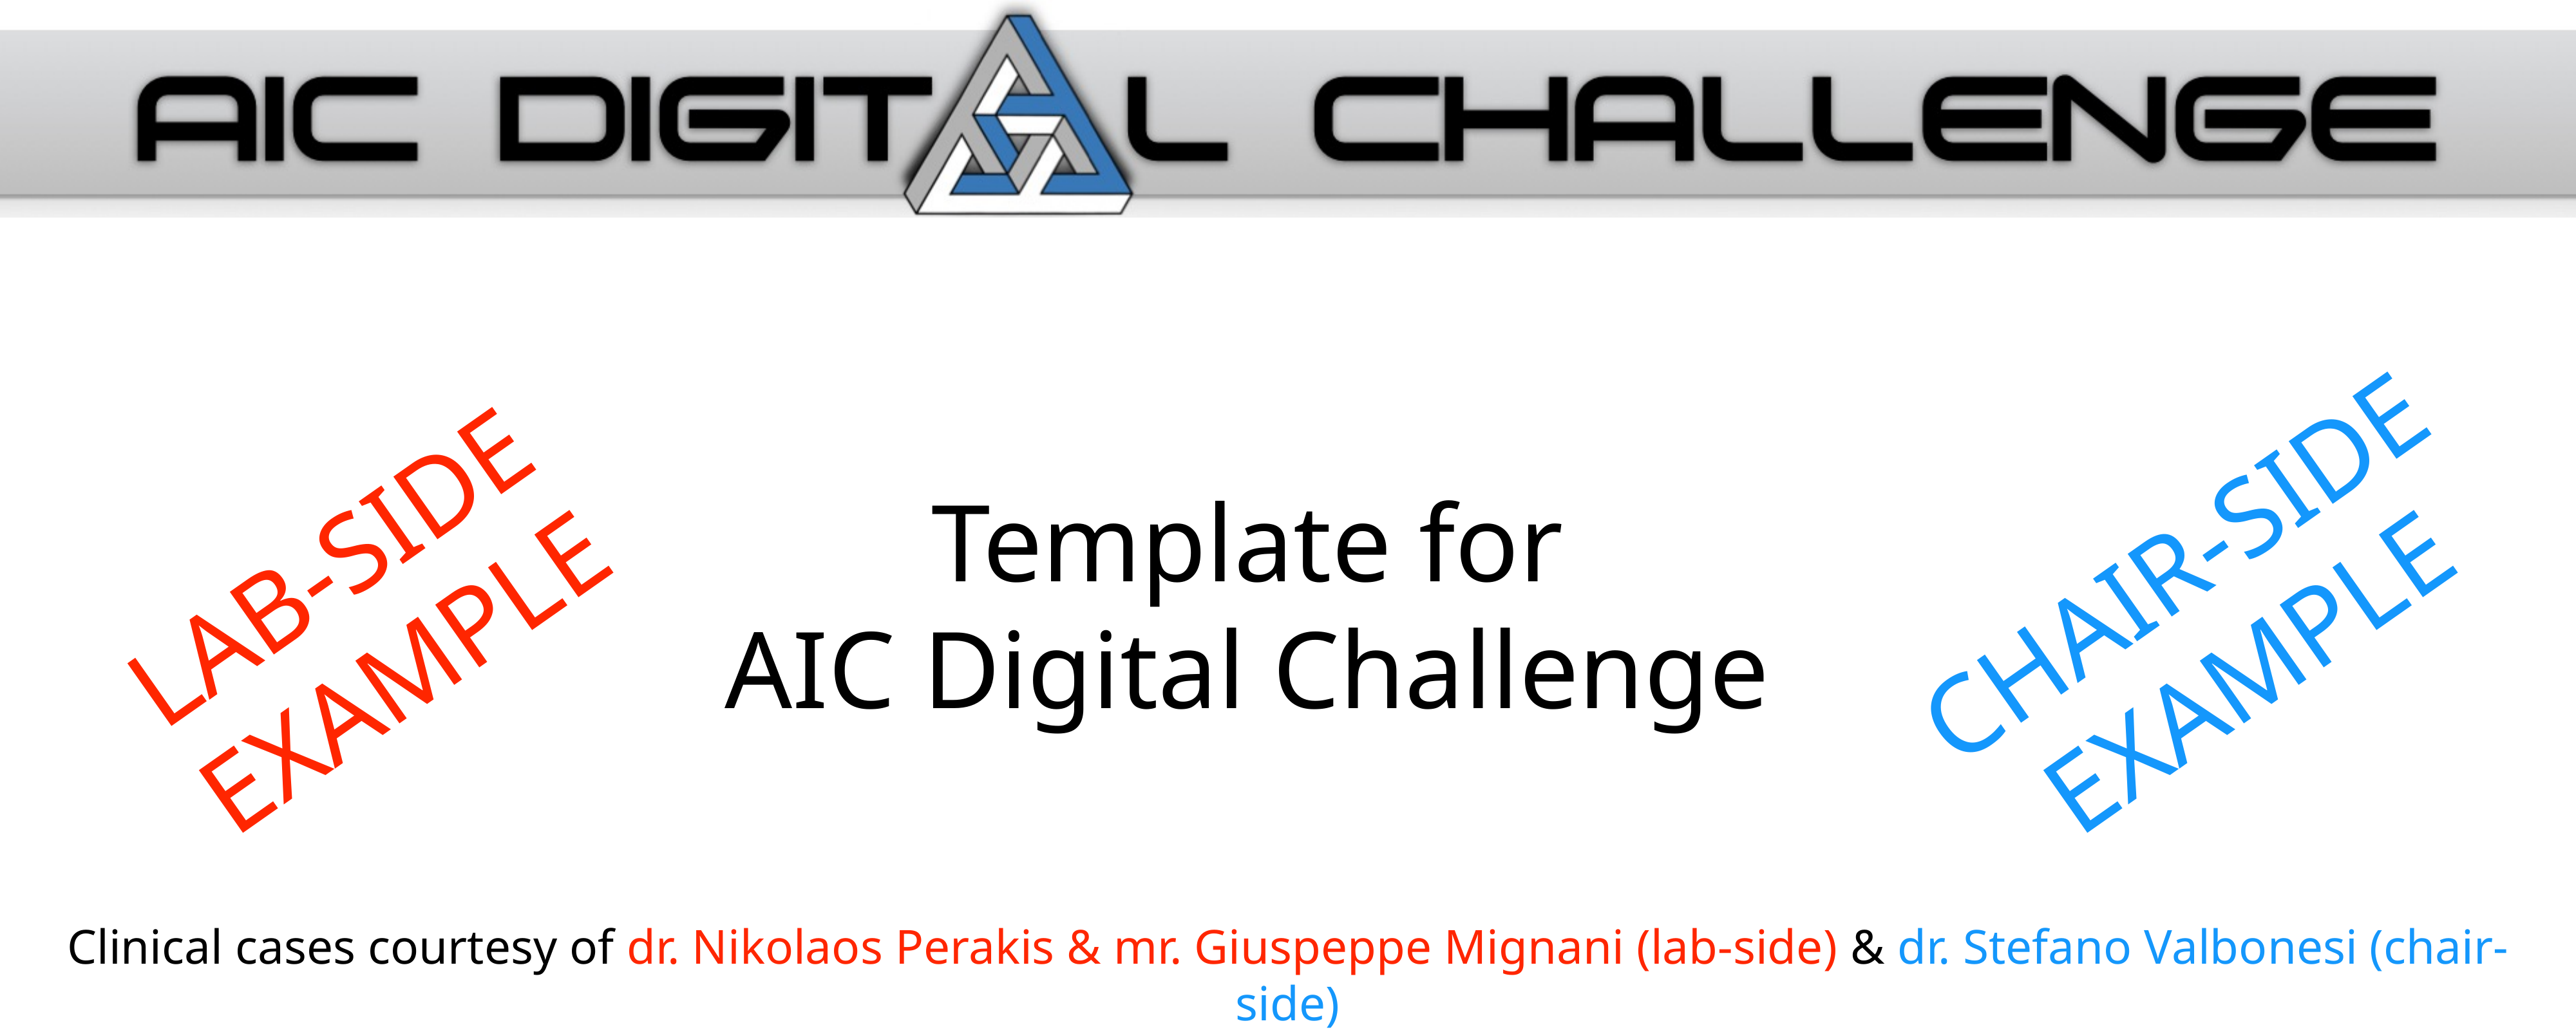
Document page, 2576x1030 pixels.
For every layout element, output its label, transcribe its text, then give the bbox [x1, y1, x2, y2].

picture [0, 0, 2576, 218]
text_box Clinical cases courtesy of dr. Nikolaos Perakis & mr. Giuspeppe Mignani (lab-side) & dr. Stefano Valbonesi (chair-side) [24, 912, 2552, 1030]
text_box LAB-SIDE EXAMPLE [0, 259, 794, 912]
text_box CHAIR-SIDE EXAMPLE [1763, 247, 2576, 912]
text_box Template for AIC Digital Challenge [719, 470, 1776, 735]
